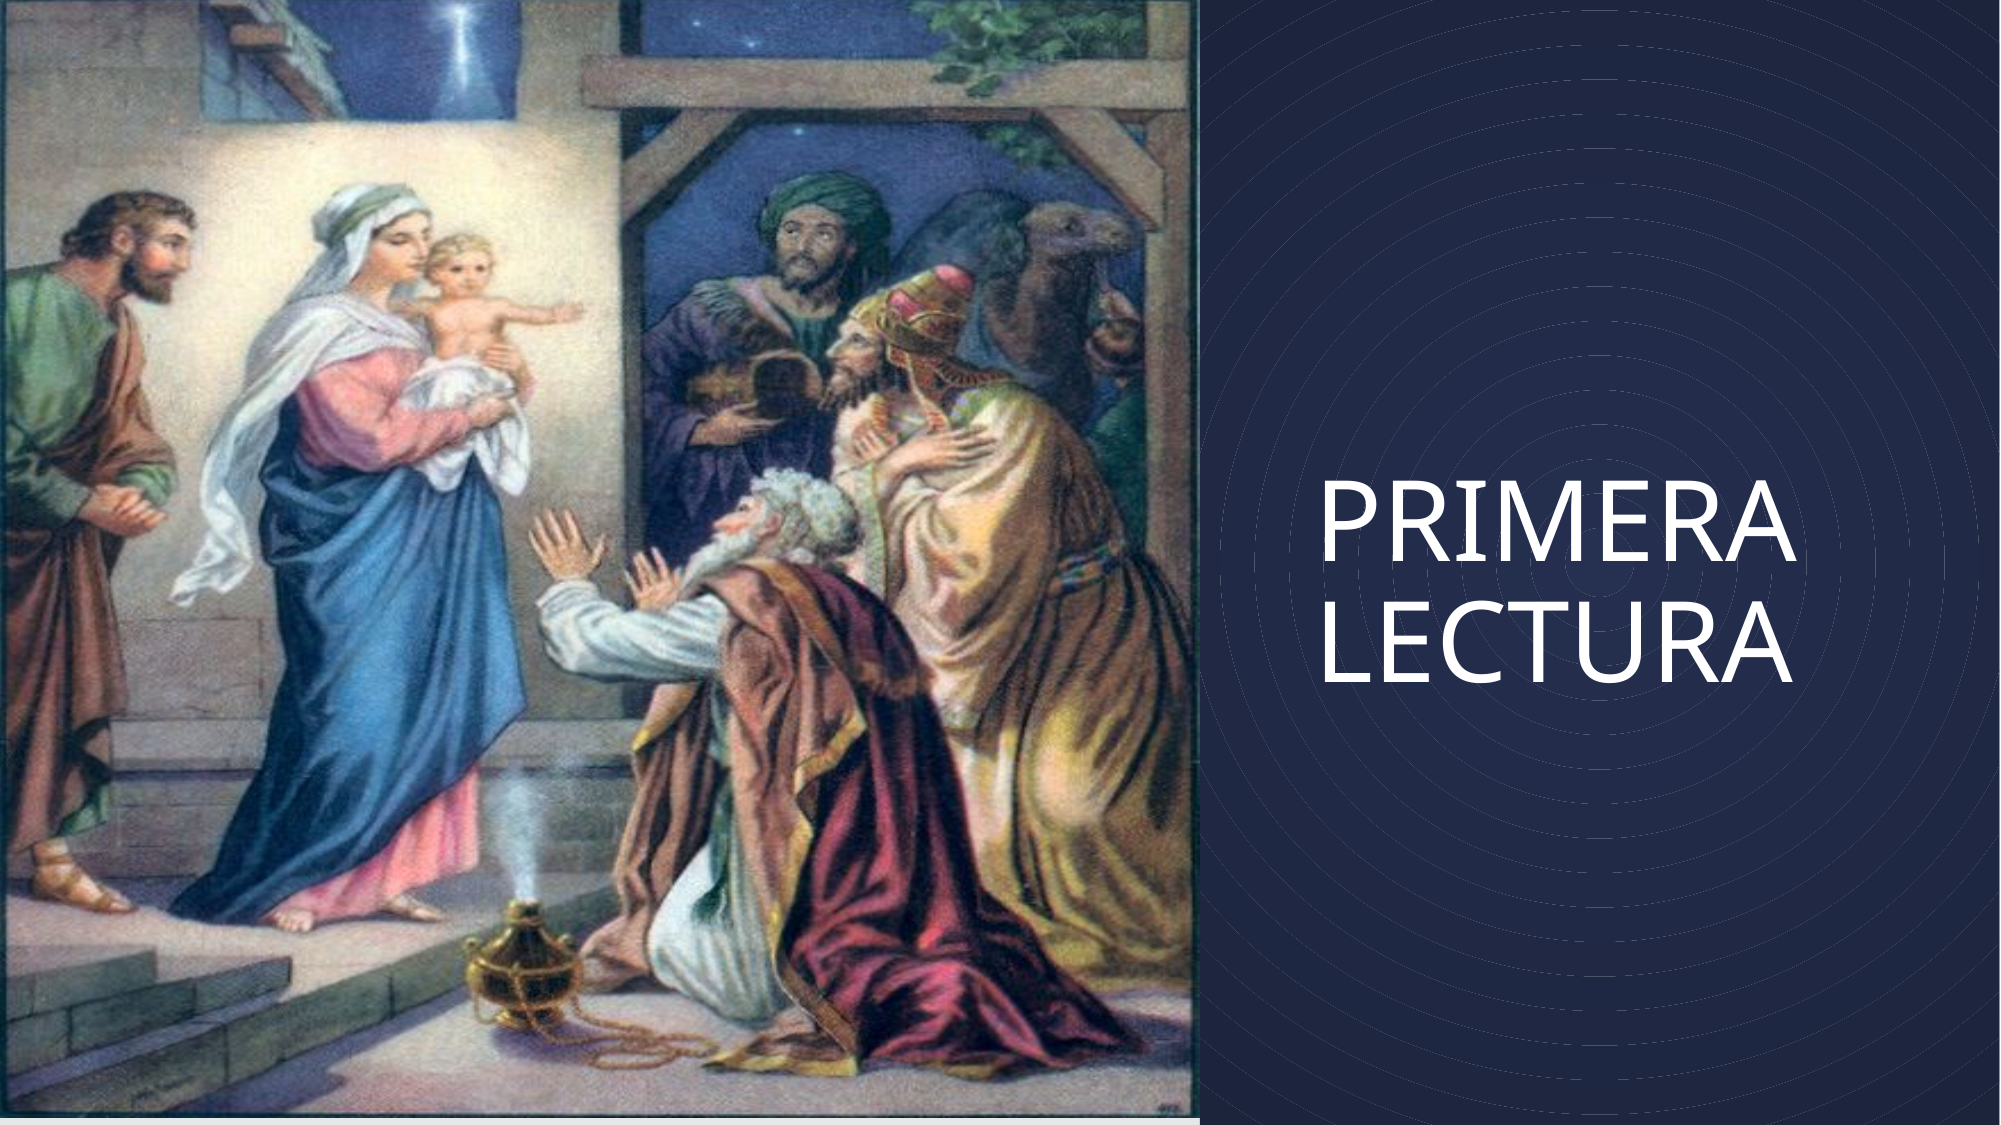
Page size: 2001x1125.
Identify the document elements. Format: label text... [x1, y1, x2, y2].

title PRIMERA LECTURA [1299, 387, 1825, 715]
picture [0, 0, 1200, 1125]
